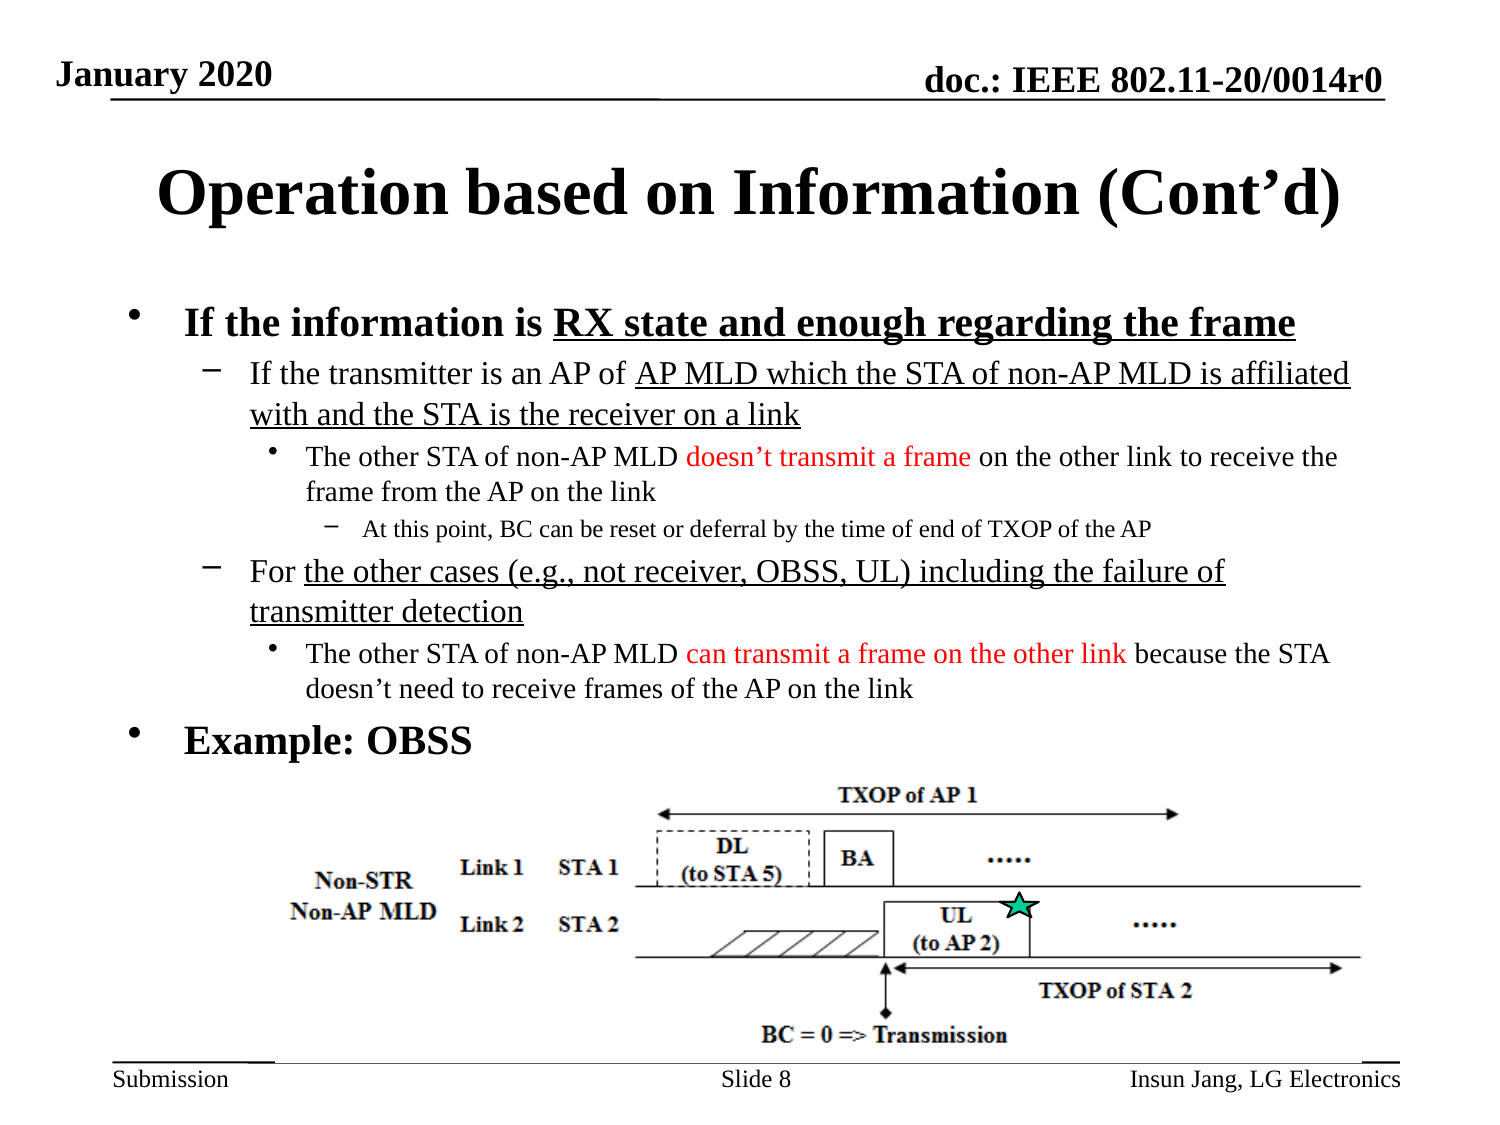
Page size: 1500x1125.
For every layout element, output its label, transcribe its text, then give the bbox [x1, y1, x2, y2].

list If the information is RX state and enough regarding the frame If the transmitter is an AP of AP MLD which the STA of non-AP MLD is affiliated with and the STA is the receiver on a link The other STA of non-AP MLD doesn’t transmit a frame on the other link to receive the frame from the AP on the link At this point, BC can be reset or deferral by the time of end of TXOP of the AP For the other cases (e.g., not receiver, OBSS, UL) including the failure of transmitter detection The other STA of non-AP MLD can transmit a frame on the other link because the STA doesn’t need to receive frames of the AP on the link Example: OBSS [112, 287, 1388, 1000]
slide_number Slide 8 [712, 1071, 800, 1093]
picture [274, 772, 1363, 1063]
title Operation based on Information (Cont’d) [112, 112, 1388, 263]
footer Insun Jang, LG Electronics [1125, 1061, 1402, 1093]
